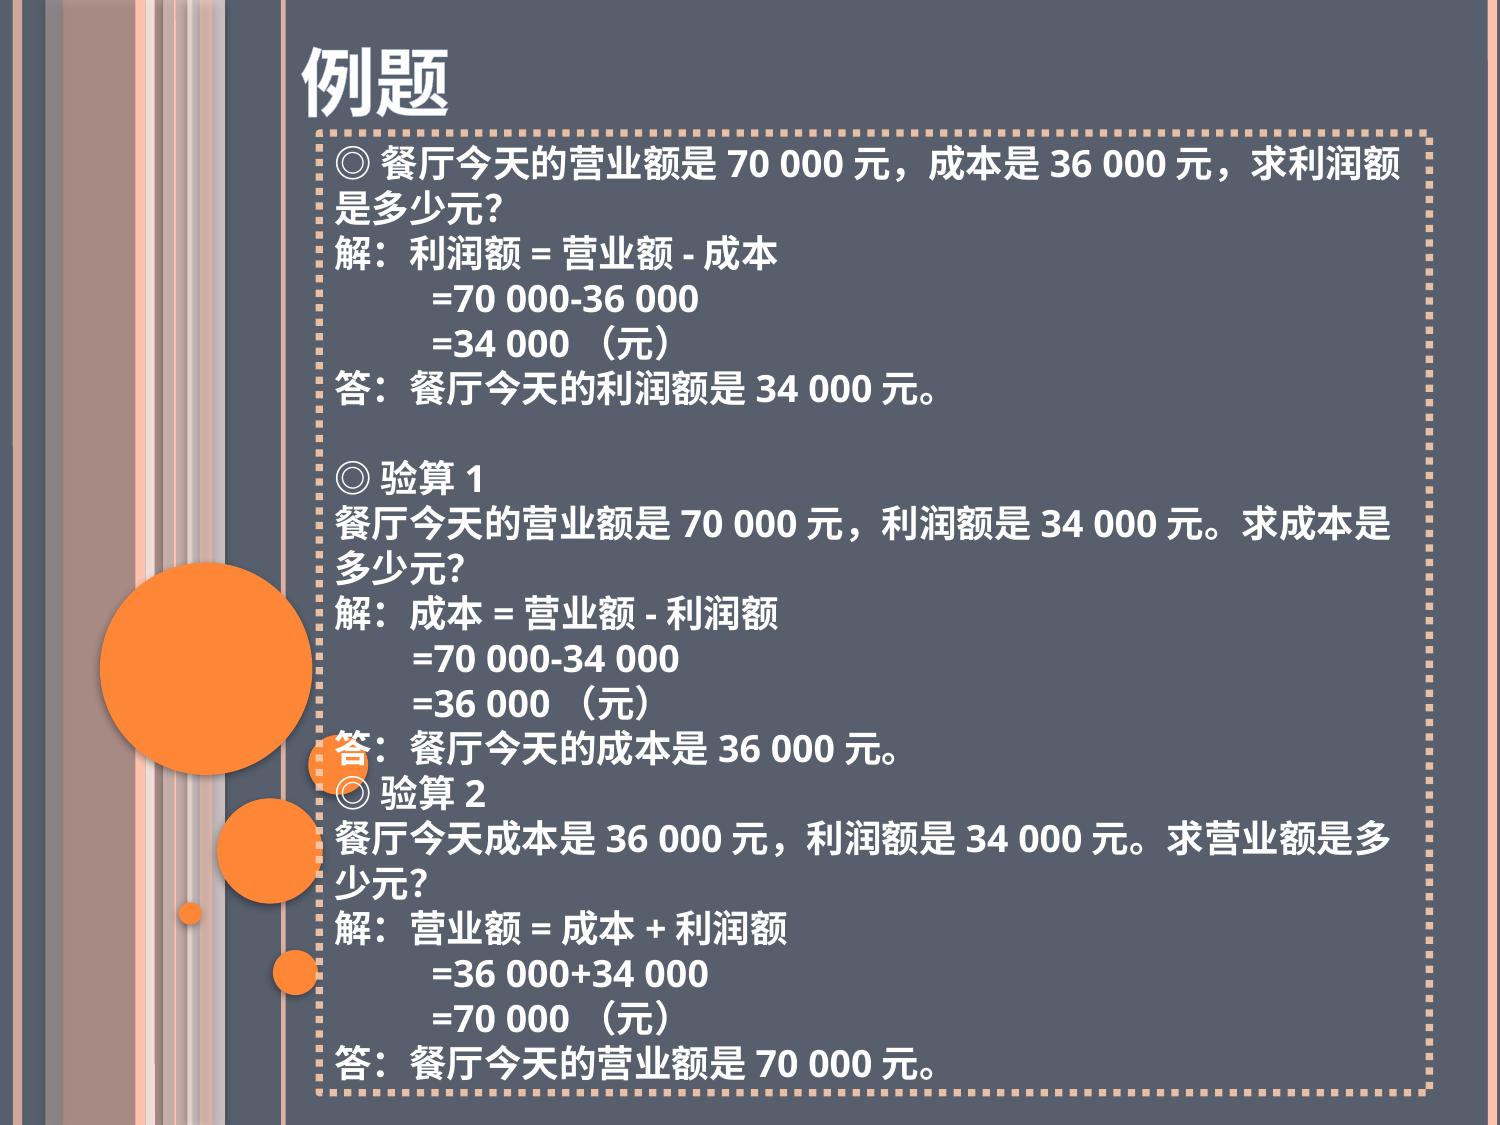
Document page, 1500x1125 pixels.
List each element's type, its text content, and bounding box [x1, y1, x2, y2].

text_box 例题 [284, 28, 466, 133]
text_box ◎餐厅今天的营业额是70 000元，成本是36 000元，求利润额是多少元？ 解：利润额=营业额-成本 =70 000-36 000 =34 000（元） 答：餐厅今天的利润额是34 000元。 ◎验算1 餐厅今天的营业额是70 000元，利润额是34 000元。求成本是多少元？ 解：成本=营业额-利润额 =70 000-34 000 =36 000（元） 答：餐厅今天的成本是36 000元。 ◎验算2 餐厅今天成本是36 000元，利润额是34 000元。求营业额是多少元？ 解：营业额=成本+利润额 =36 000+34 000 =70 000（元） 答：餐厅今天的营业额是70 000元。 [319, 133, 1430, 1093]
